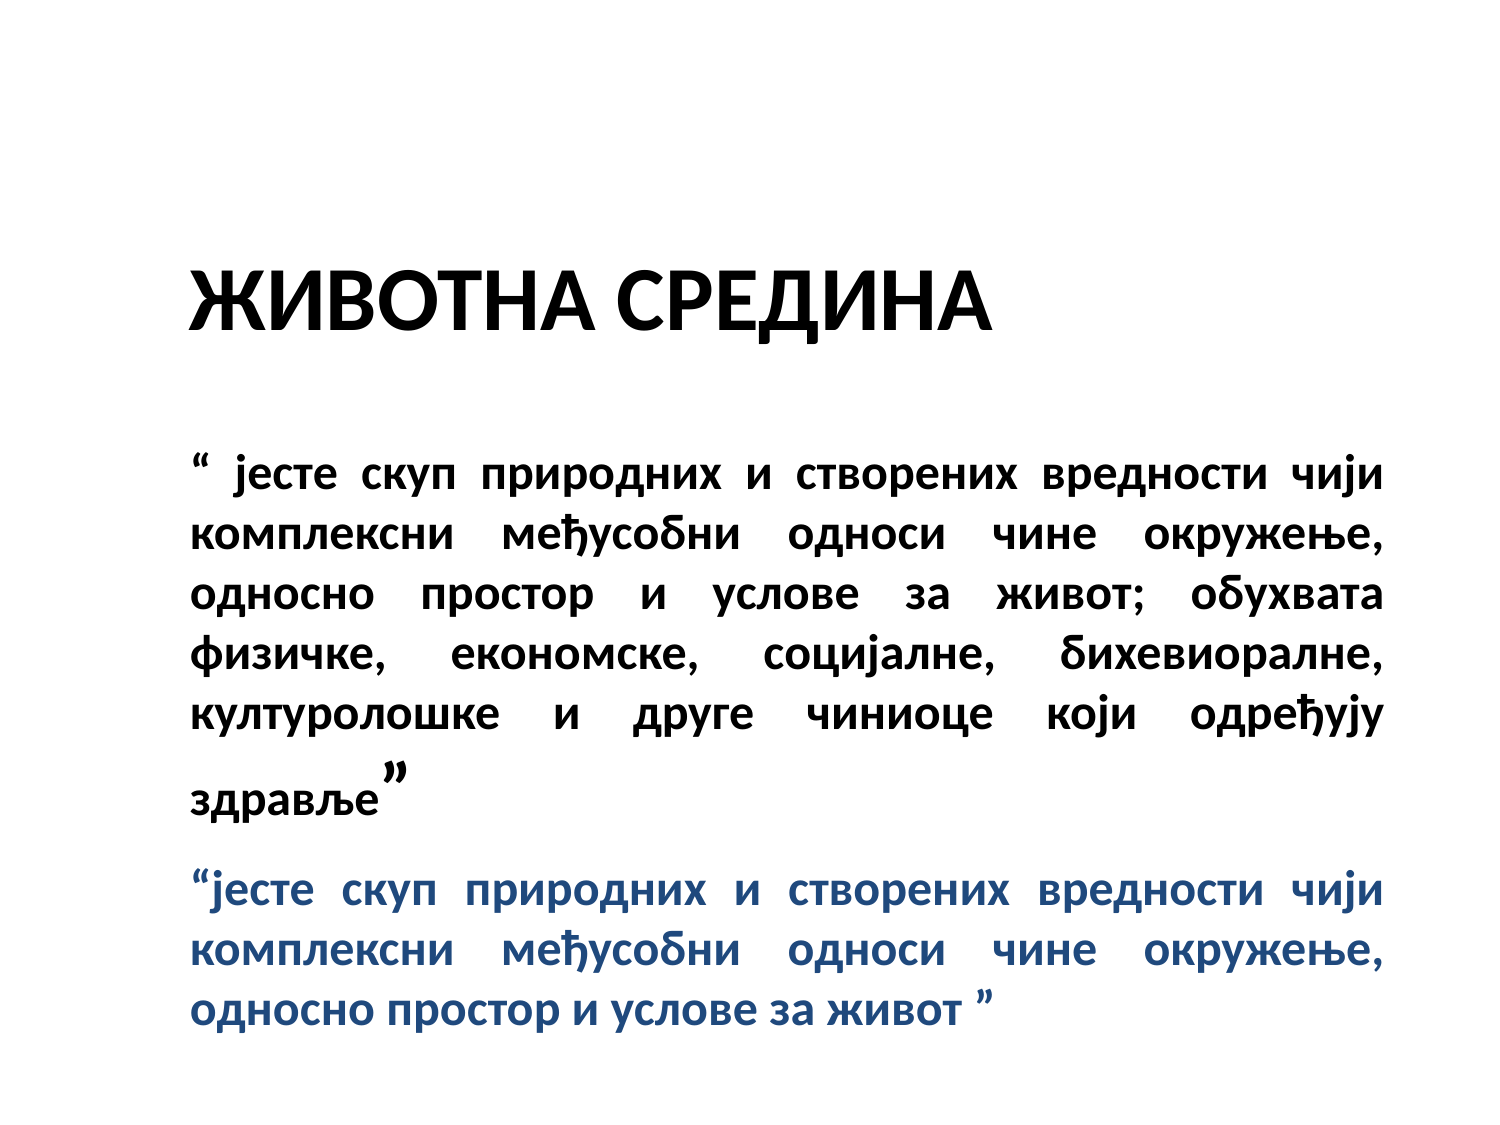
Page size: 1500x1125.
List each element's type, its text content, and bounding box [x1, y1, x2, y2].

title ЖИВОТНА СРЕДИНА [175, 200, 1450, 388]
text_box “ јесте скуп природних и створених вредности чији комплексни међусобни односи чине окружење, односно простор и услове за живот; обухвата физичке, економске, социјалне, бихевиоралне, културолошке и друге чиниоце који одређују здравље” “јесте скуп природних и створених вредности чији комплексни међусобни односи чине окружење, односно простор и услове за живот ” [174, 432, 1400, 1125]
